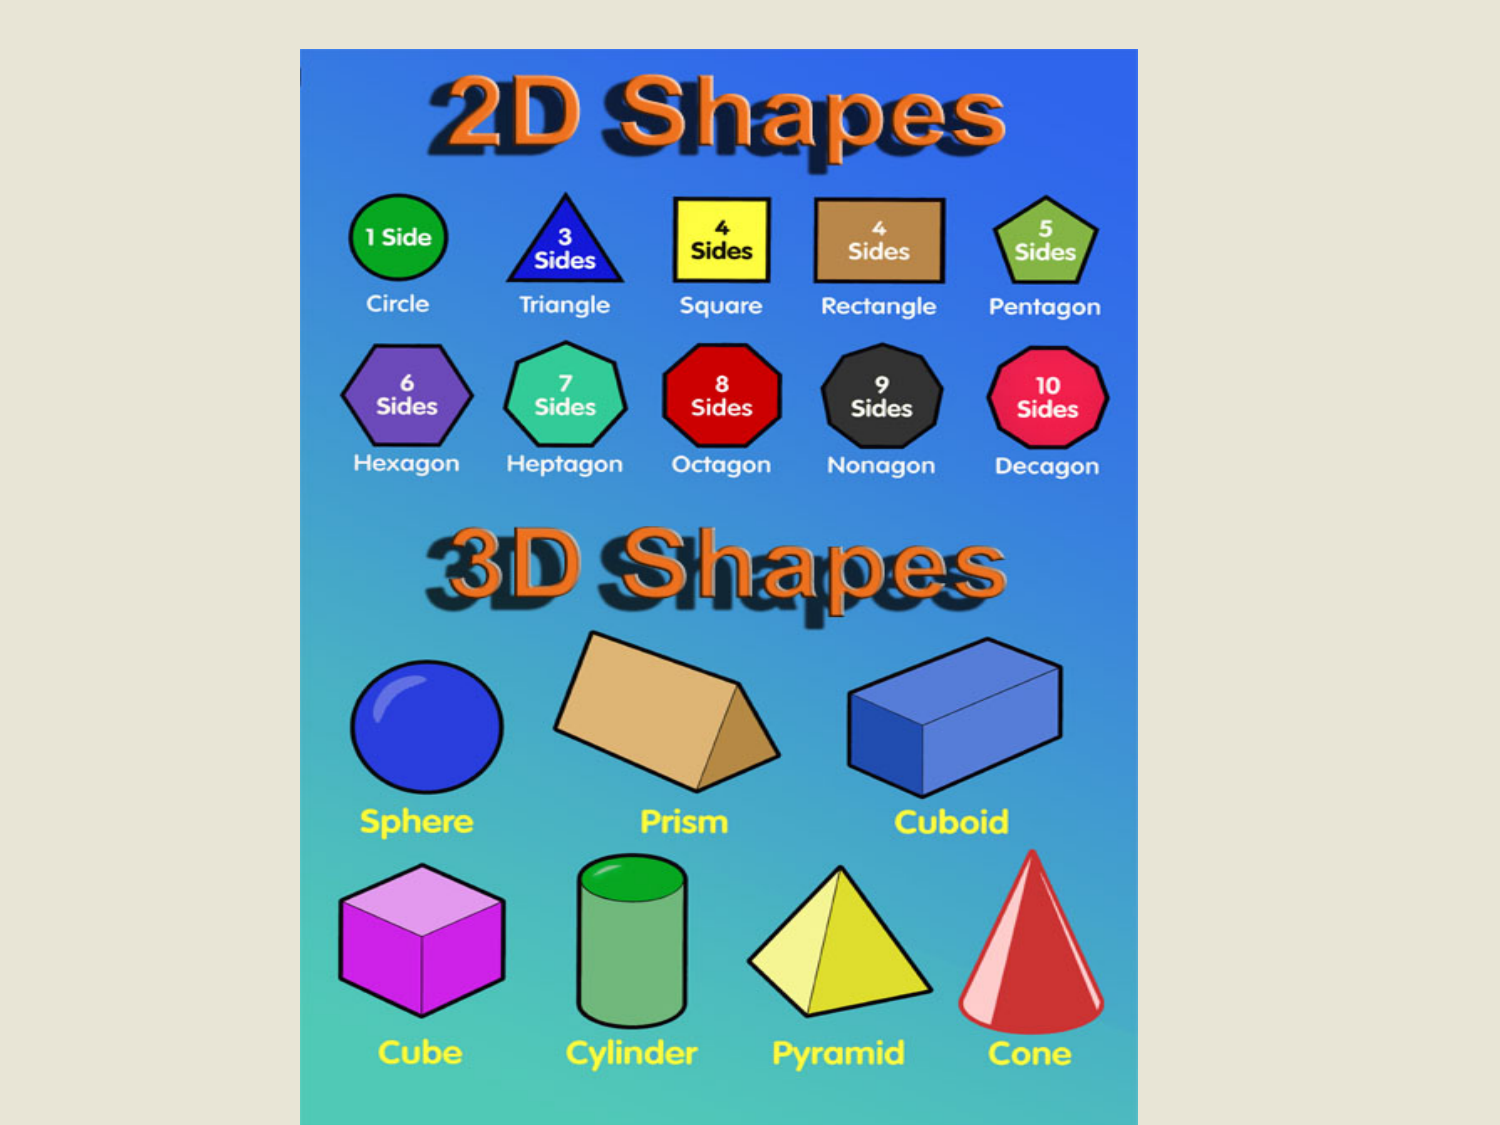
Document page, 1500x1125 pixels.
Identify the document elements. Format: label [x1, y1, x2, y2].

list [299, 49, 1138, 1125]
